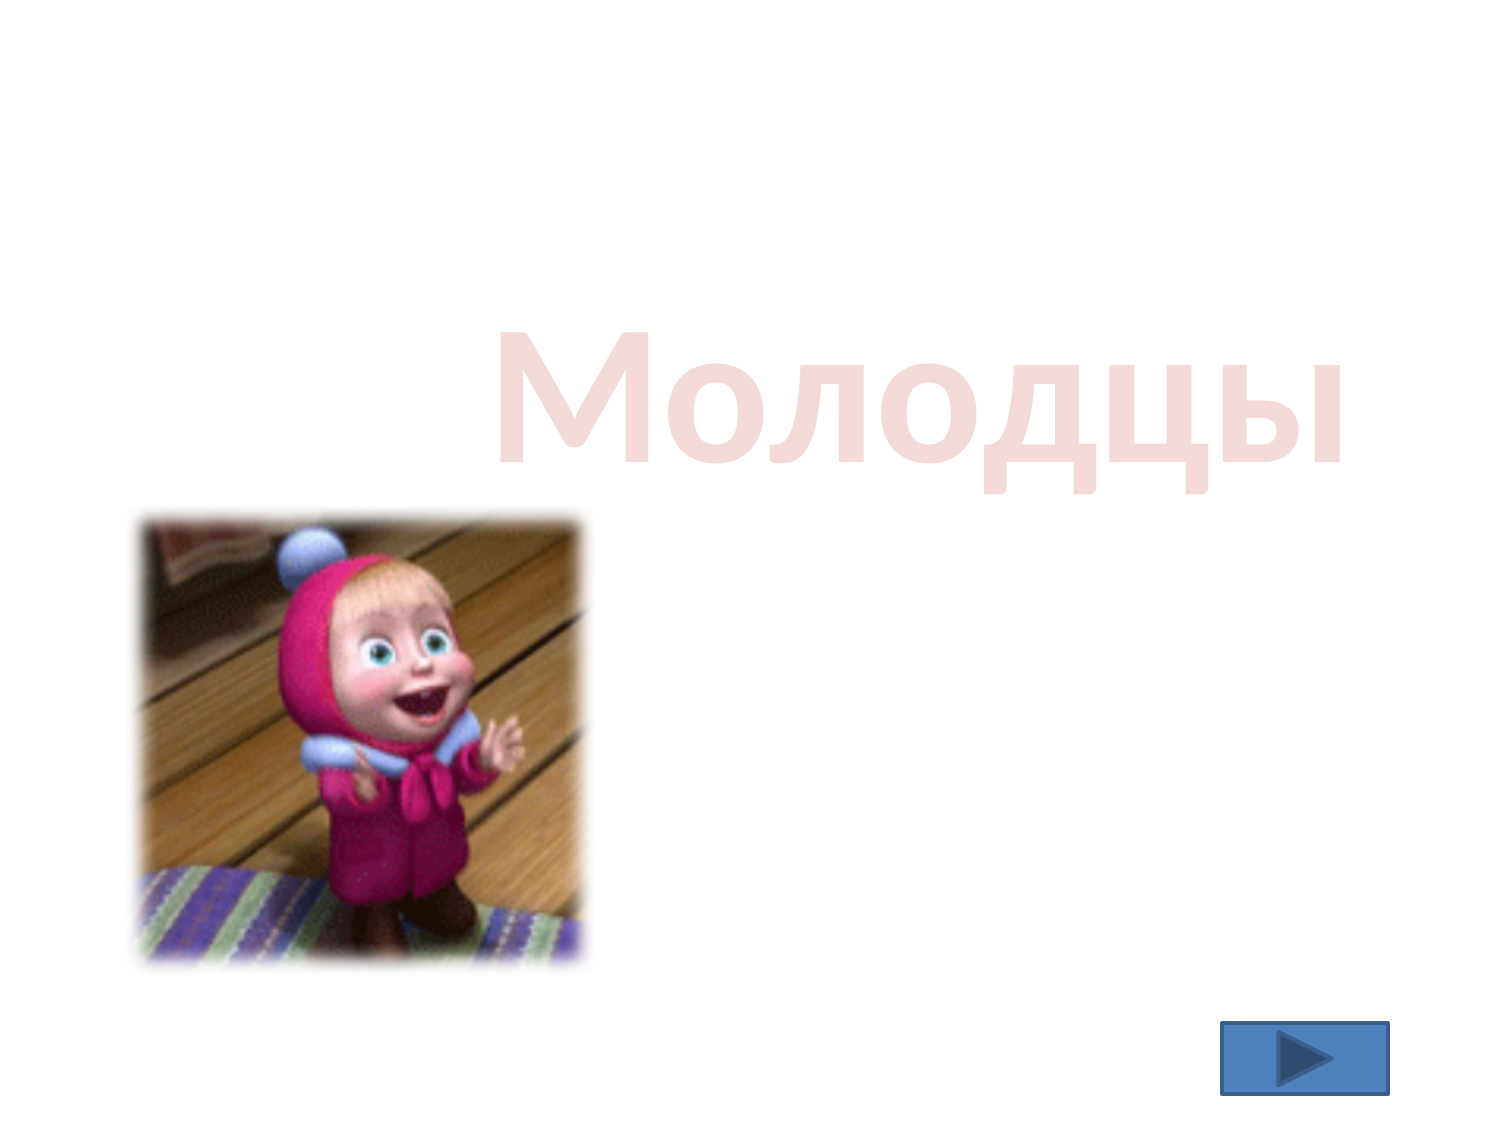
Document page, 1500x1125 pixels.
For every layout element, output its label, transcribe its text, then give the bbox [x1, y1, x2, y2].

text_box Молодцы [407, 255, 1435, 511]
text_box [1220, 1021, 1390, 1096]
picture [123, 503, 597, 977]
